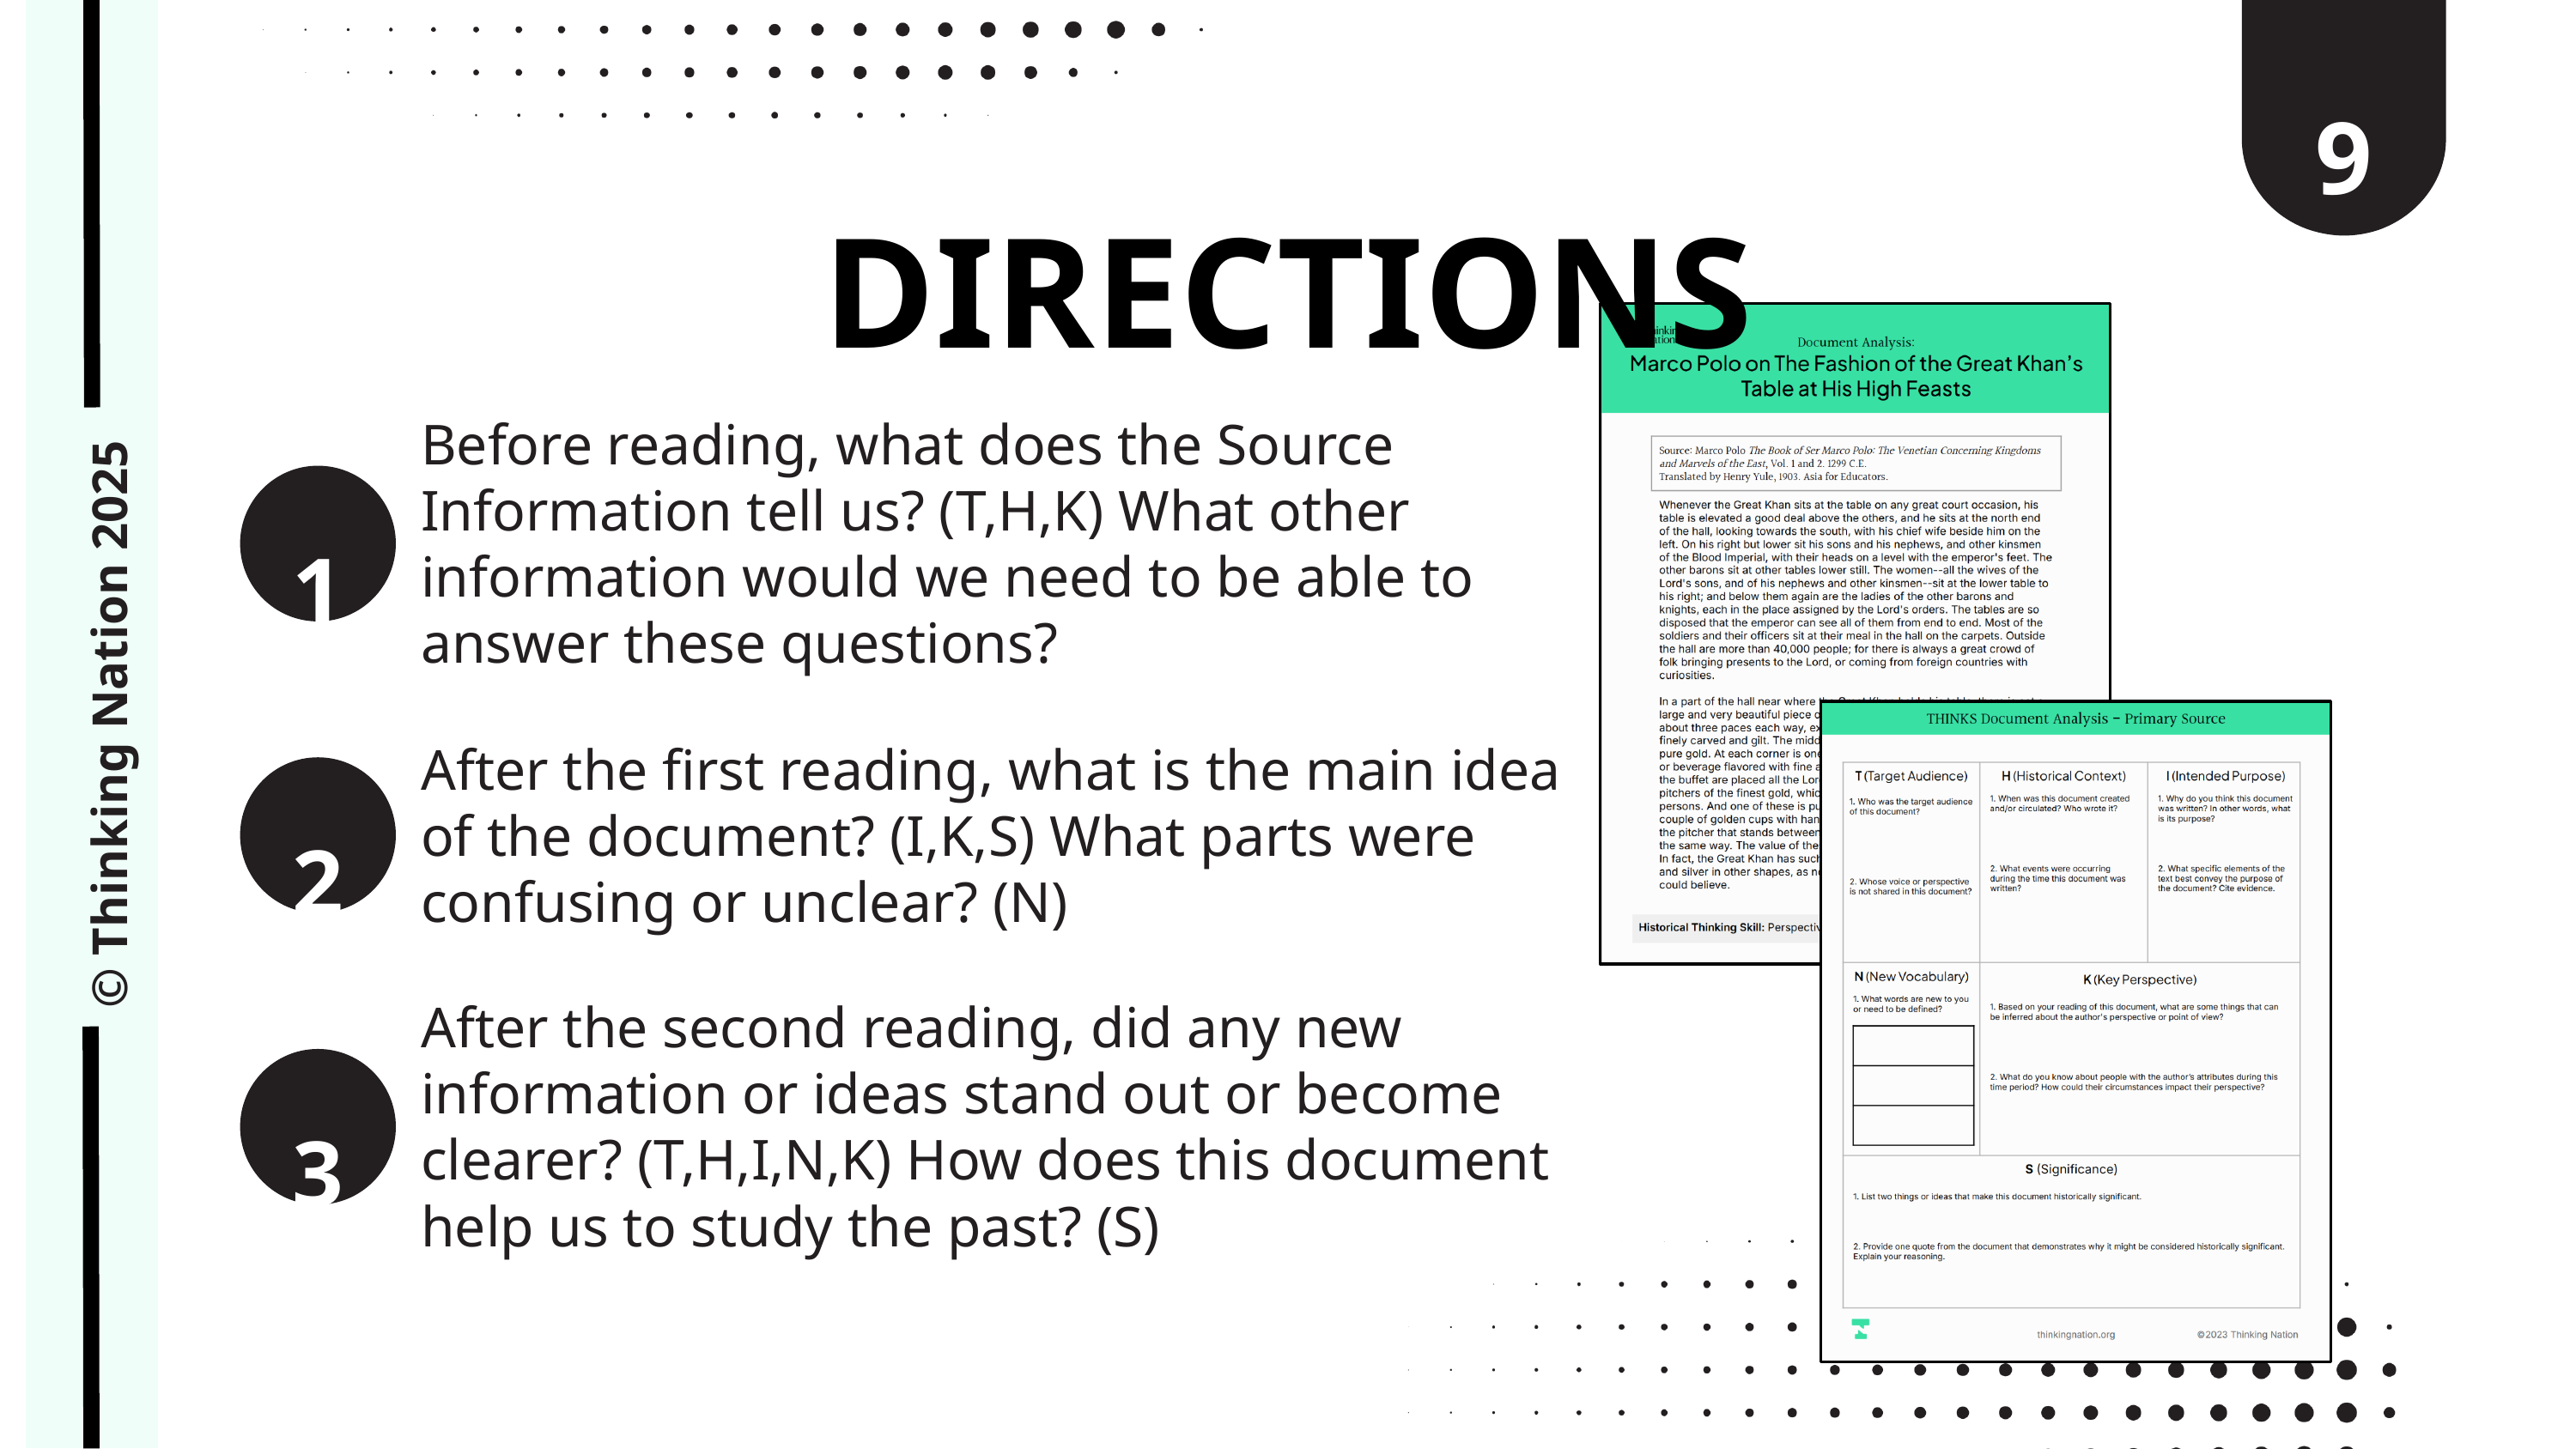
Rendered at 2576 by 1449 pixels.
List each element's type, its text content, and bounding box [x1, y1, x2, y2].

text_box [220, 0, 1251, 118]
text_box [240, 734, 1579, 937]
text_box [240, 992, 1642, 1261]
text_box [26, 0, 159, 1449]
text_box [1365, 1237, 2397, 1449]
text_box DIRECTIONS [165, 123, 2432, 379]
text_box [240, 409, 1642, 678]
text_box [2233, 0, 2455, 236]
picture [1601, 305, 2330, 1361]
